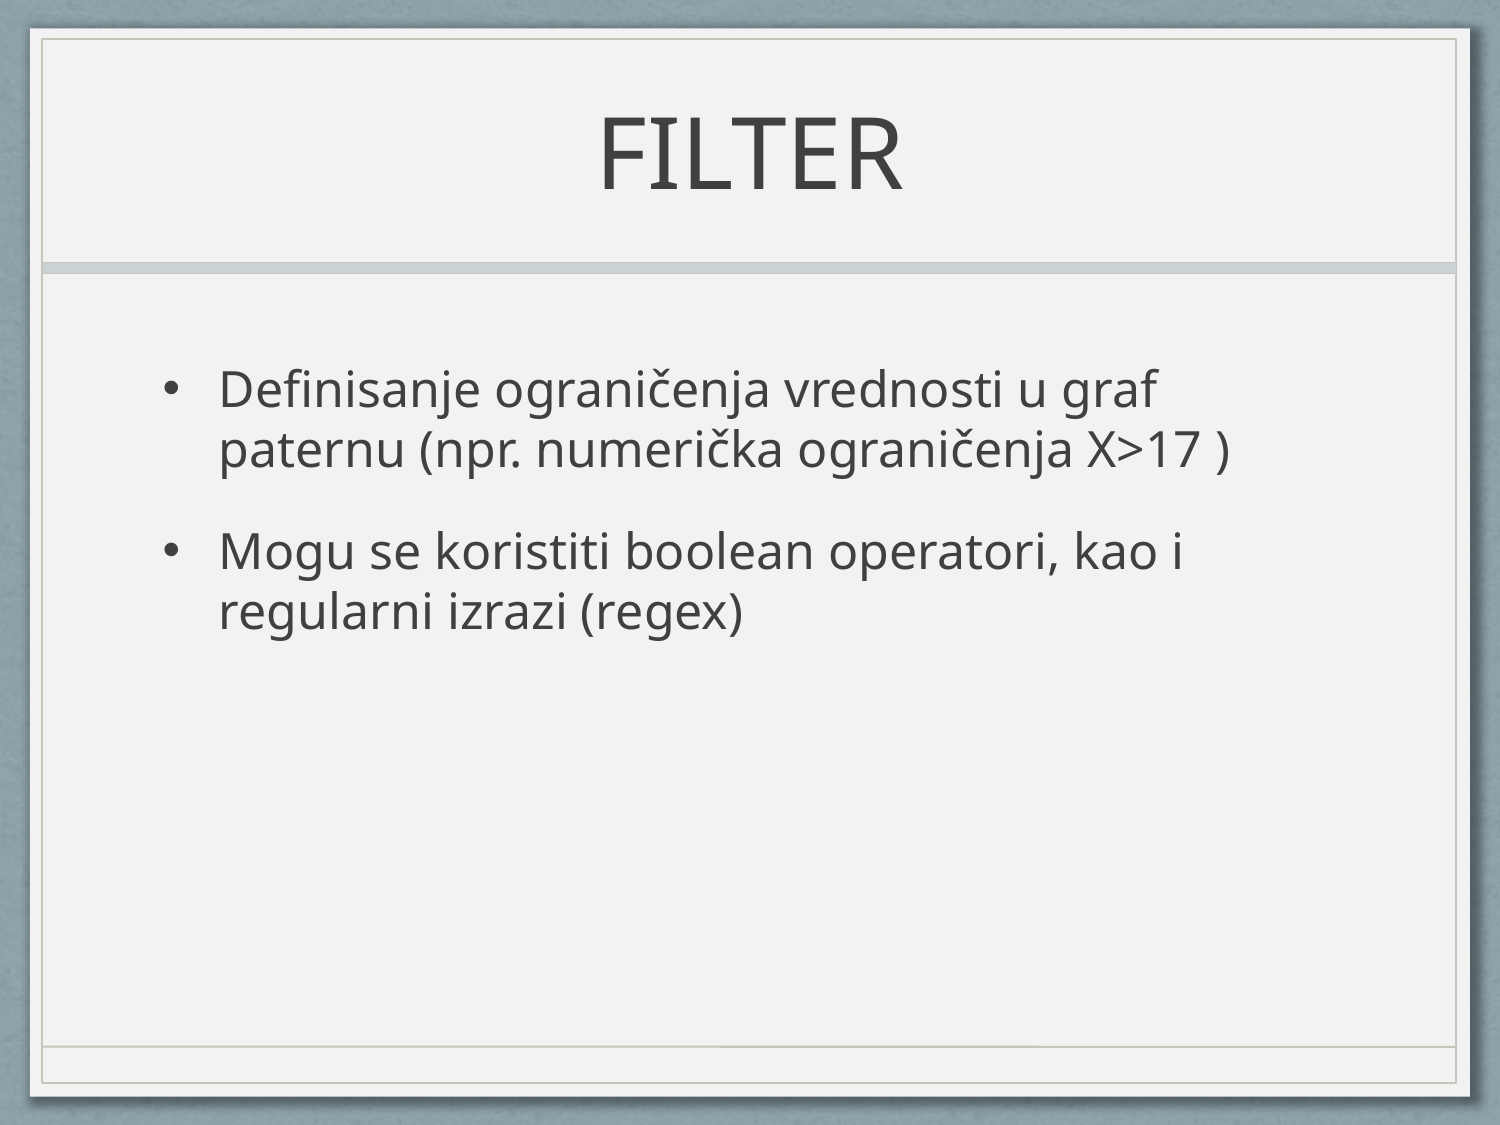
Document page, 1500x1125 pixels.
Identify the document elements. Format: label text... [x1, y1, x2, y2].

title FILTER [147, 40, 1353, 260]
list Definisanje ograničenja vrednosti u graf paternu (npr. numerička ograničenja X>17 ) Mogu se koristiti boolean operatori, kao i regularni izrazi (regex) [147, 350, 1353, 996]
